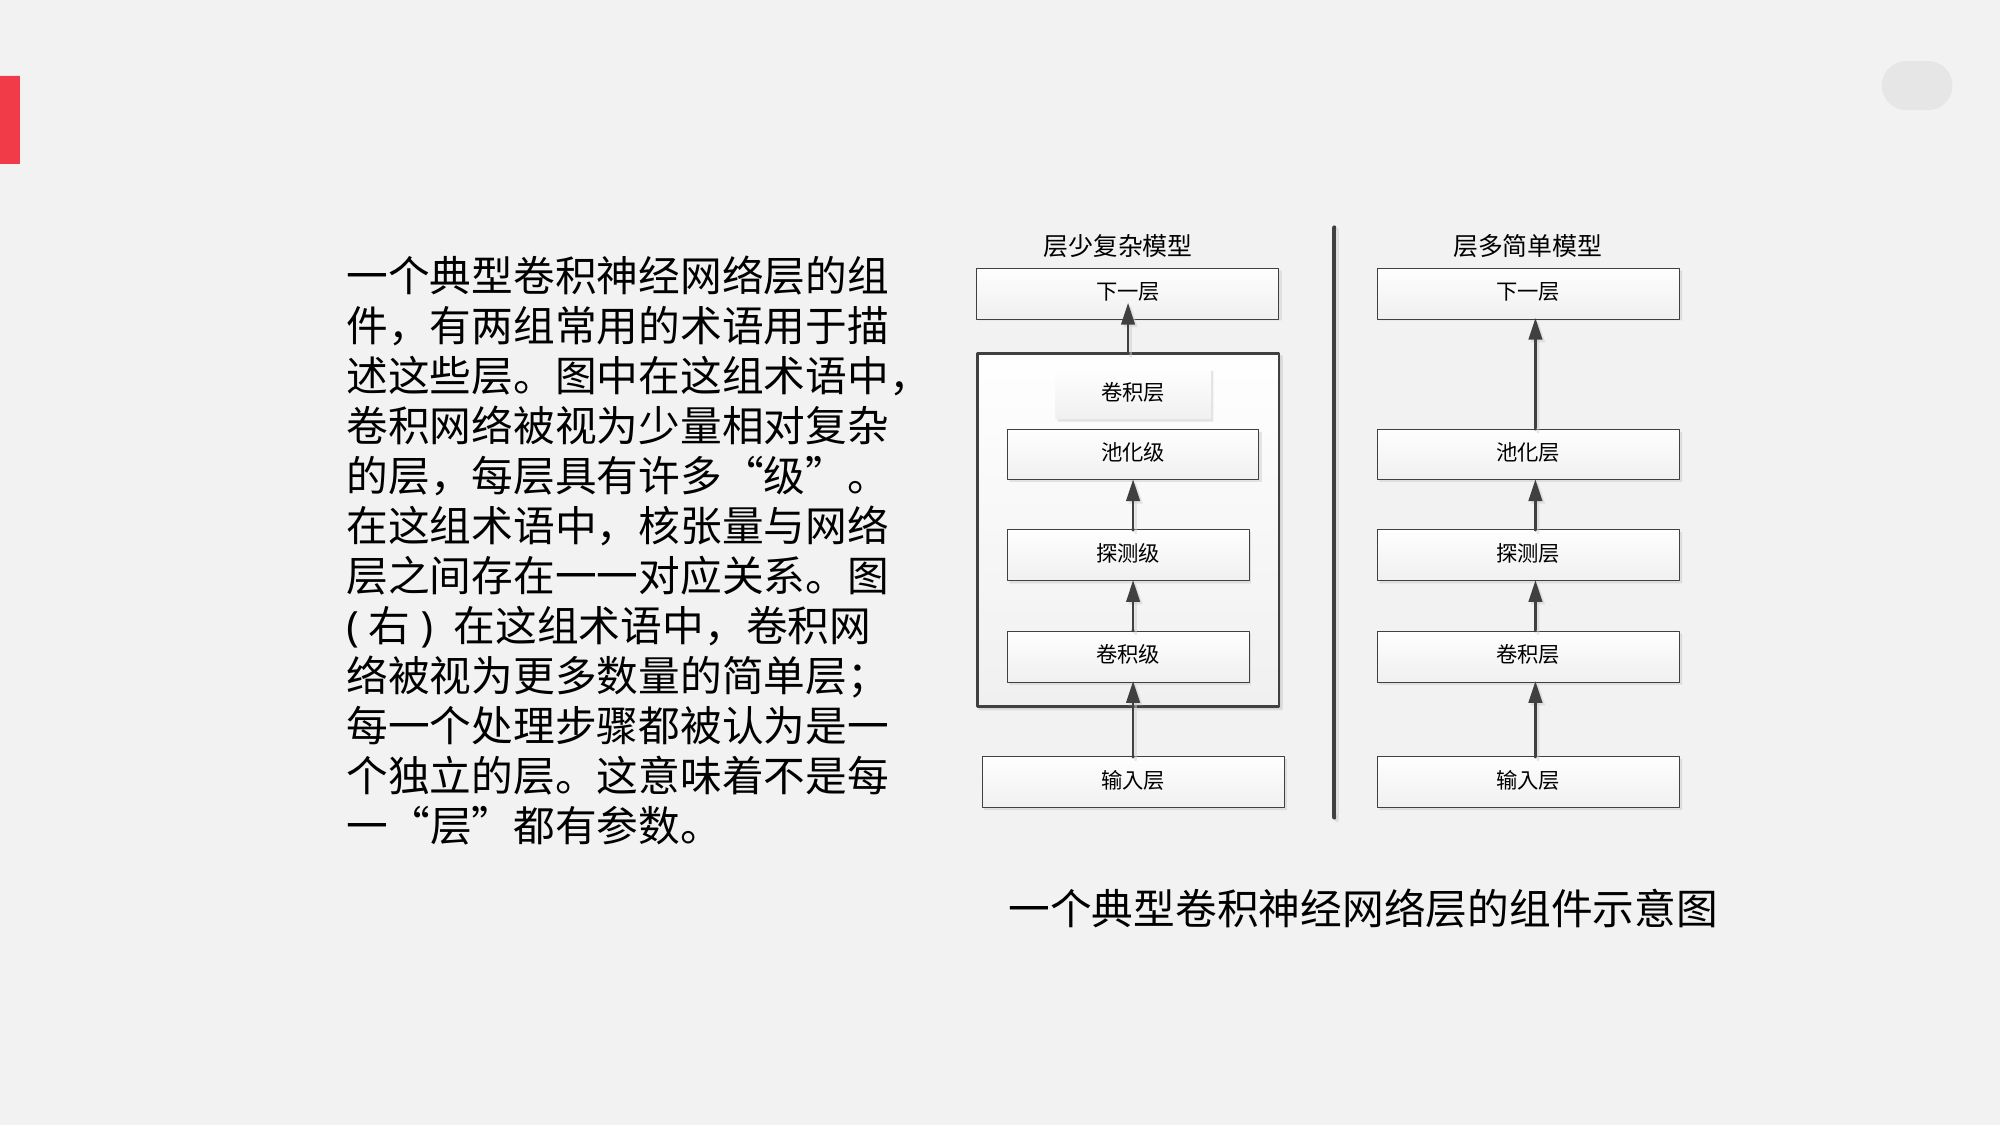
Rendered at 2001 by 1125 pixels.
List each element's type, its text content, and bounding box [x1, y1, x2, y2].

text_box 一个典型卷积神经网络层的组件示意图 [993, 875, 1733, 941]
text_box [952, 221, 1684, 827]
text_box 一个典型卷积神经网络层的组件，有两组常用的术语用于描述这些层。图中在这组术语中，卷积网络被视为少量相对复杂的层，每层具有许多“级”。在这组术语中，核张量与网络层之间存在一一对应关系。图 (右) 在这组术语中，卷积网络被视为更多数量的简单层；每一个处理步骤都被认为是一个独立的层。这意味着不是每一“层”都有参数。 [331, 242, 920, 858]
